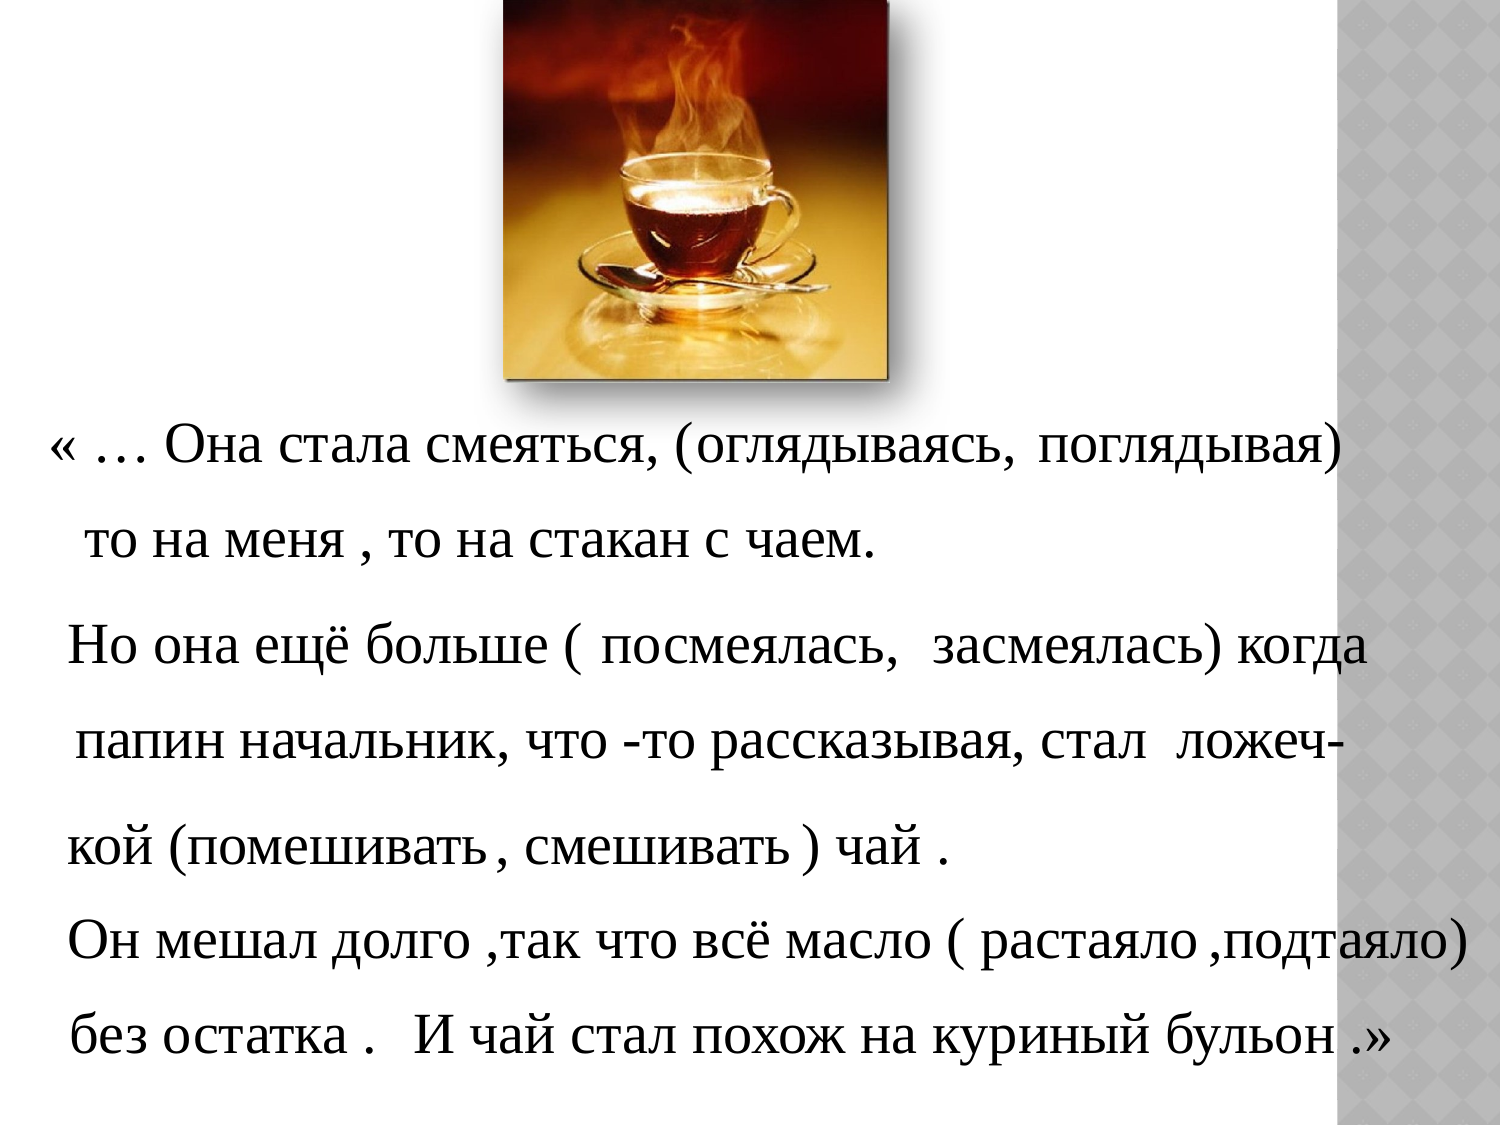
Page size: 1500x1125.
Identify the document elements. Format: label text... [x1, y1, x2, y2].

text_box , смешивать [480, 798, 786, 884]
text_box « … Она стала смеяться, ( [33, 397, 681, 482]
text_box поглядывая) [1023, 397, 1373, 482]
text_box без остатка . [55, 987, 393, 1073]
text_box И чай стал похож на куриный бульон .» [398, 987, 1410, 1073]
text_box то на меня , то на стакан с чаем. [69, 491, 893, 577]
text_box Но она ещё больше ( [53, 597, 804, 753]
text_box ) [1435, 893, 1500, 978]
text_box оглядываясь, [681, 397, 1023, 482]
text_box засмеялась) когда [918, 597, 1399, 683]
text_box Он мешал долго ,так что всё масло ( растаяло [53, 893, 1179, 978]
picture [503, 0, 890, 383]
text_box посмеялась, [586, 597, 915, 683]
text_box папин начальник, что -то рассказывая, стал ложеч- [60, 692, 1363, 778]
text_box ,подтаяло [1179, 893, 1435, 978]
text_box ) чай . [786, 798, 966, 884]
text_box кой (помешивать [53, 798, 480, 884]
